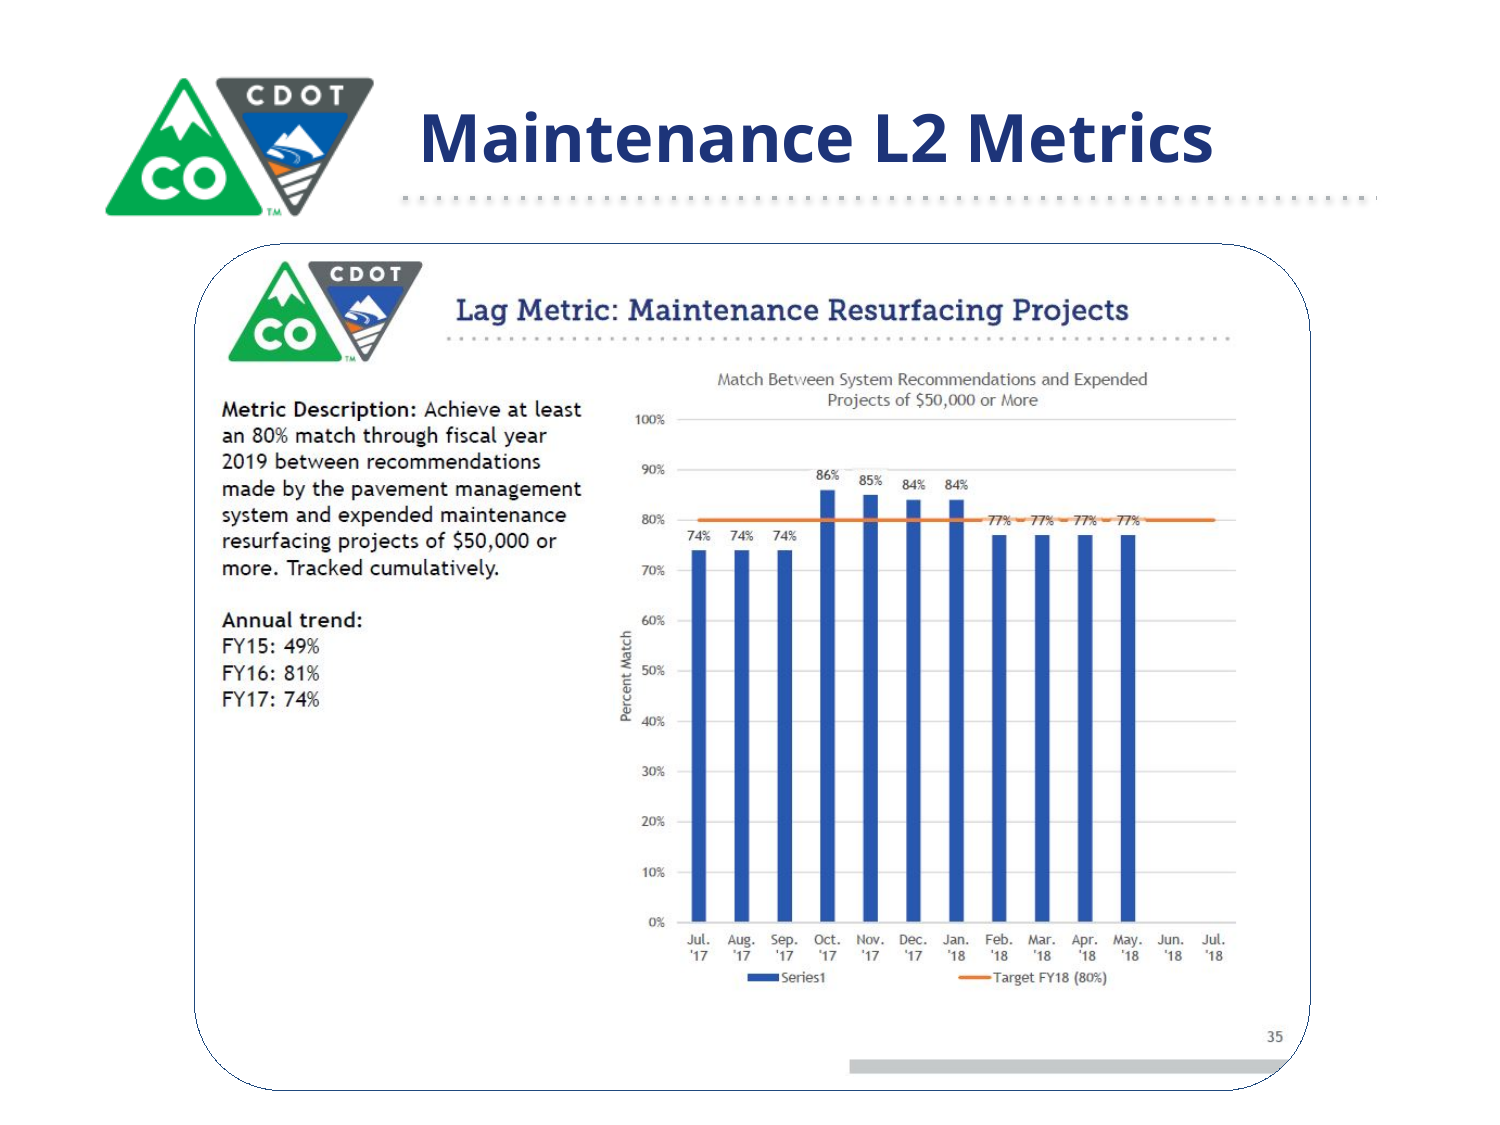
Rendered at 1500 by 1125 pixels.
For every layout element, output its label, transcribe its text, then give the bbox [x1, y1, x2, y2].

text_box Maintenance L2 Metrics [403, 80, 1377, 191]
picture [194, 243, 1311, 1091]
picture [94, 62, 381, 237]
